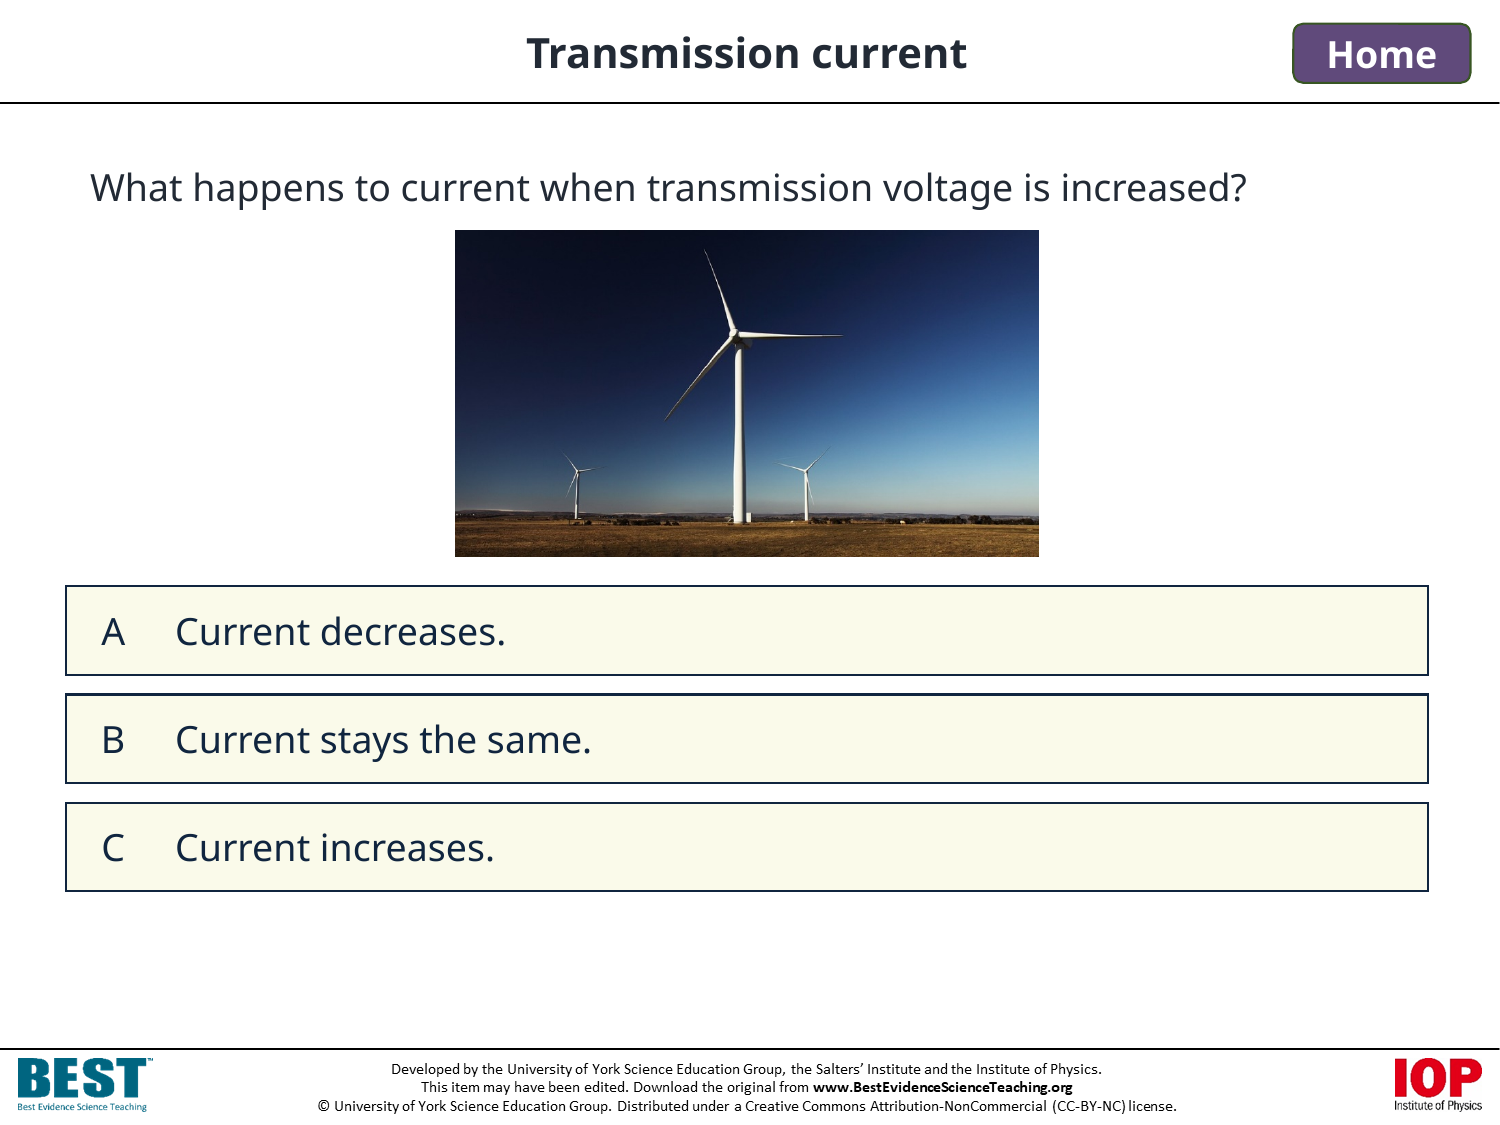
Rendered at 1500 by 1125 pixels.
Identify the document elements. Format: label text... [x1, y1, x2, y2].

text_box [65, 802, 1429, 892]
text_box Transmission current [23, 4, 1471, 99]
text_box Home [1292, 22, 1472, 84]
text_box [65, 586, 1429, 675]
picture [0, 102, 1500, 1125]
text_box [65, 694, 1429, 784]
